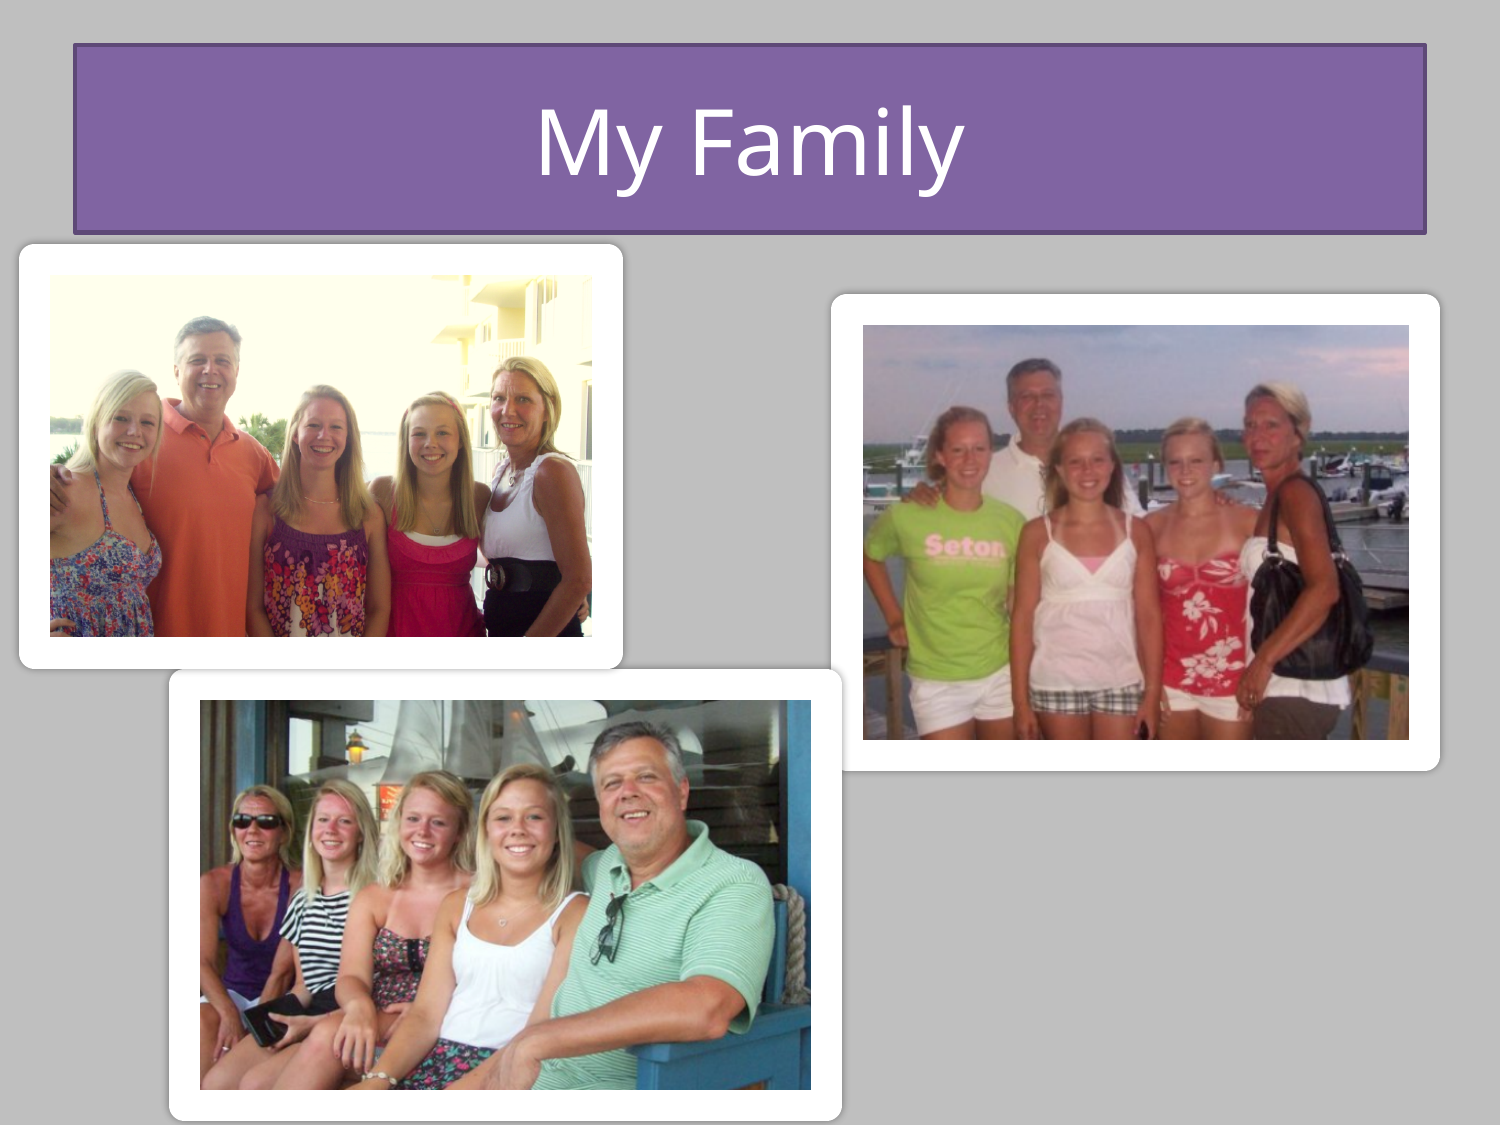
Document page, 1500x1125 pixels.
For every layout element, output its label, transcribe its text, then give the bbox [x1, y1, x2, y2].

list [862, 324, 1410, 740]
picture [49, 274, 593, 638]
title My Family [73, 43, 1427, 235]
picture [199, 699, 811, 1091]
